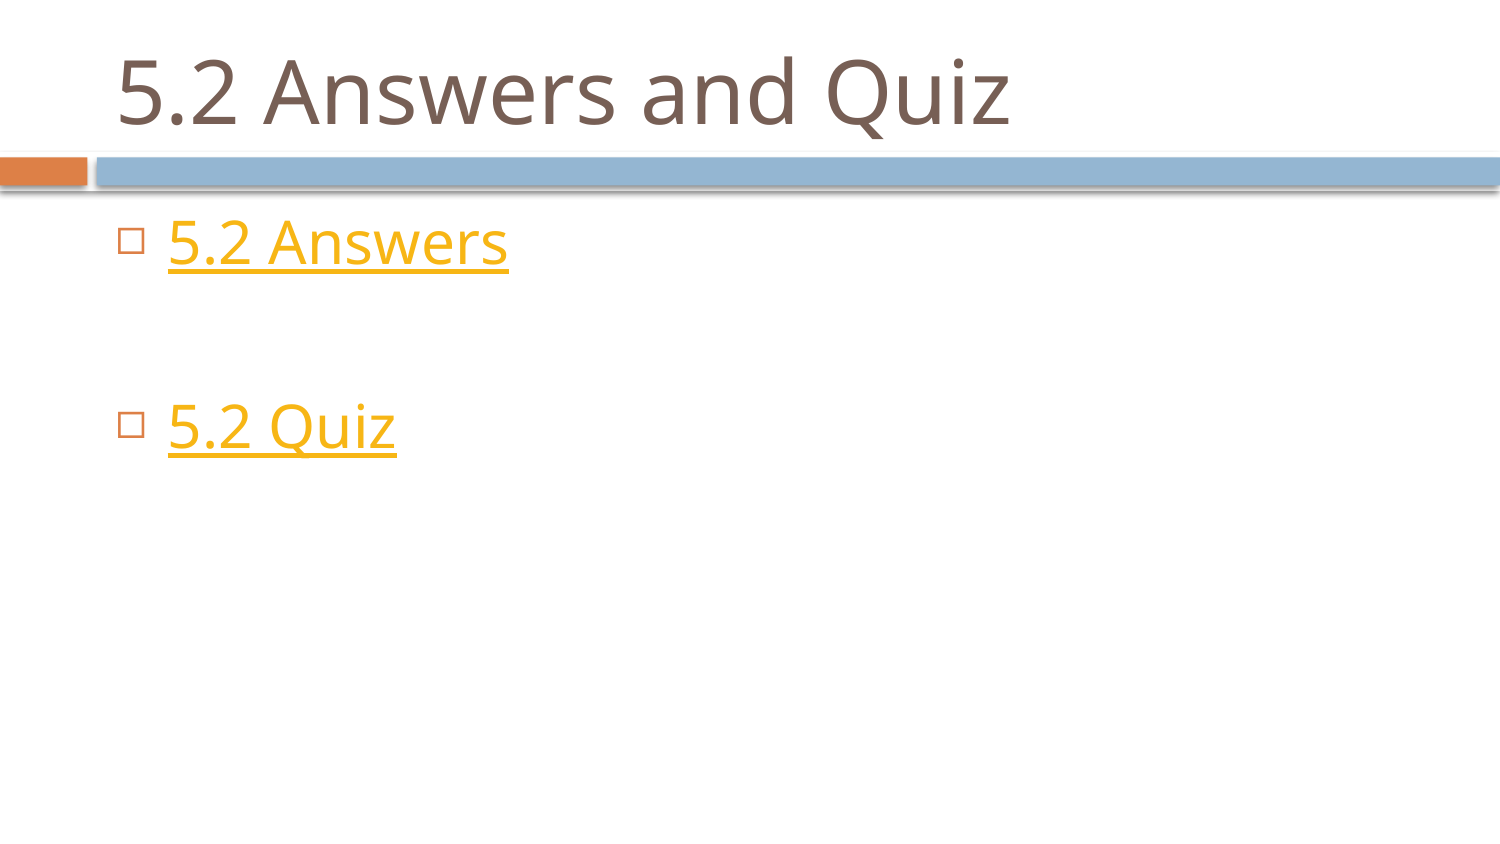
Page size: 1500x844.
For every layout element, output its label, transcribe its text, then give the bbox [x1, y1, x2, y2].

title 5.2 Answers and Quiz [100, 28, 1438, 150]
list 5.2 Answers 5.2 Quiz [100, 196, 1438, 750]
